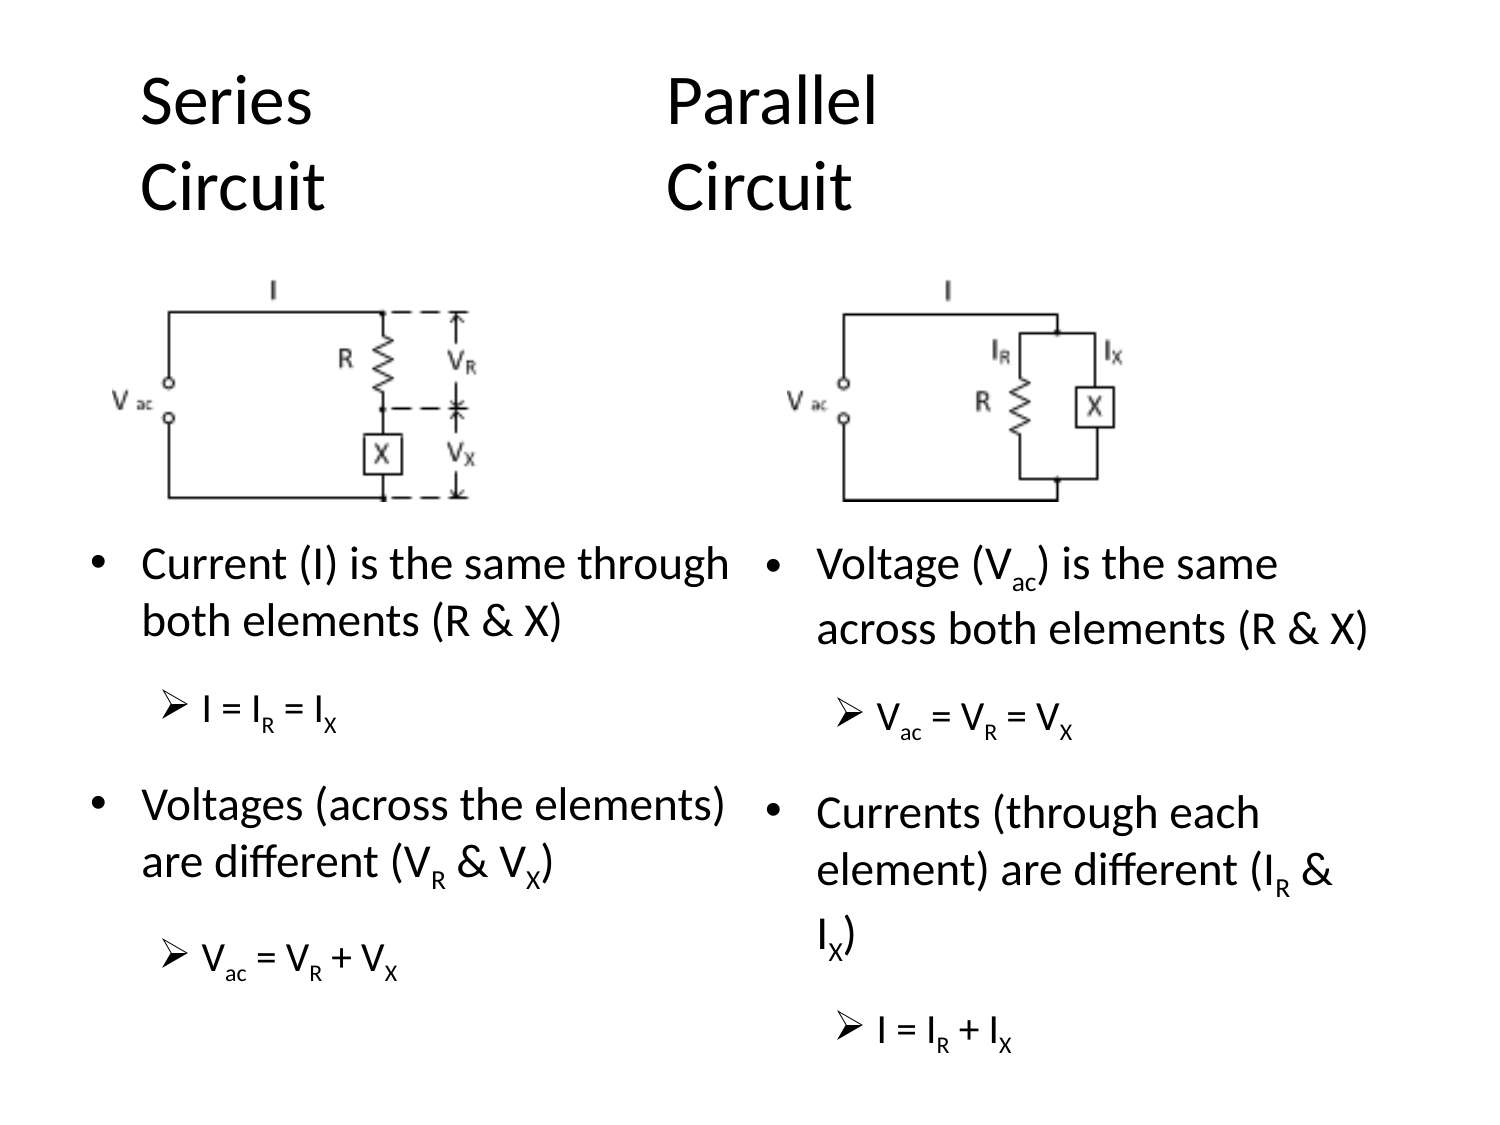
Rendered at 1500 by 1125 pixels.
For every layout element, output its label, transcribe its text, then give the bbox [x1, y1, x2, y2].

picture [787, 266, 1126, 502]
picture [112, 266, 479, 502]
list Current (I) is the same through both elements (R & X) I = IR = IX Voltages (across the elements) are different (VR & VX) Vac = VR + VX [75, 525, 750, 1100]
title Series Parallel Circuit Circuit [75, 45, 1425, 233]
text_box Voltage (Vac) is the same across both elements (R & X) Vac = VR = VX Currents (through each element) are different (IR & IX) I = IR + IX [750, 525, 1388, 1100]
